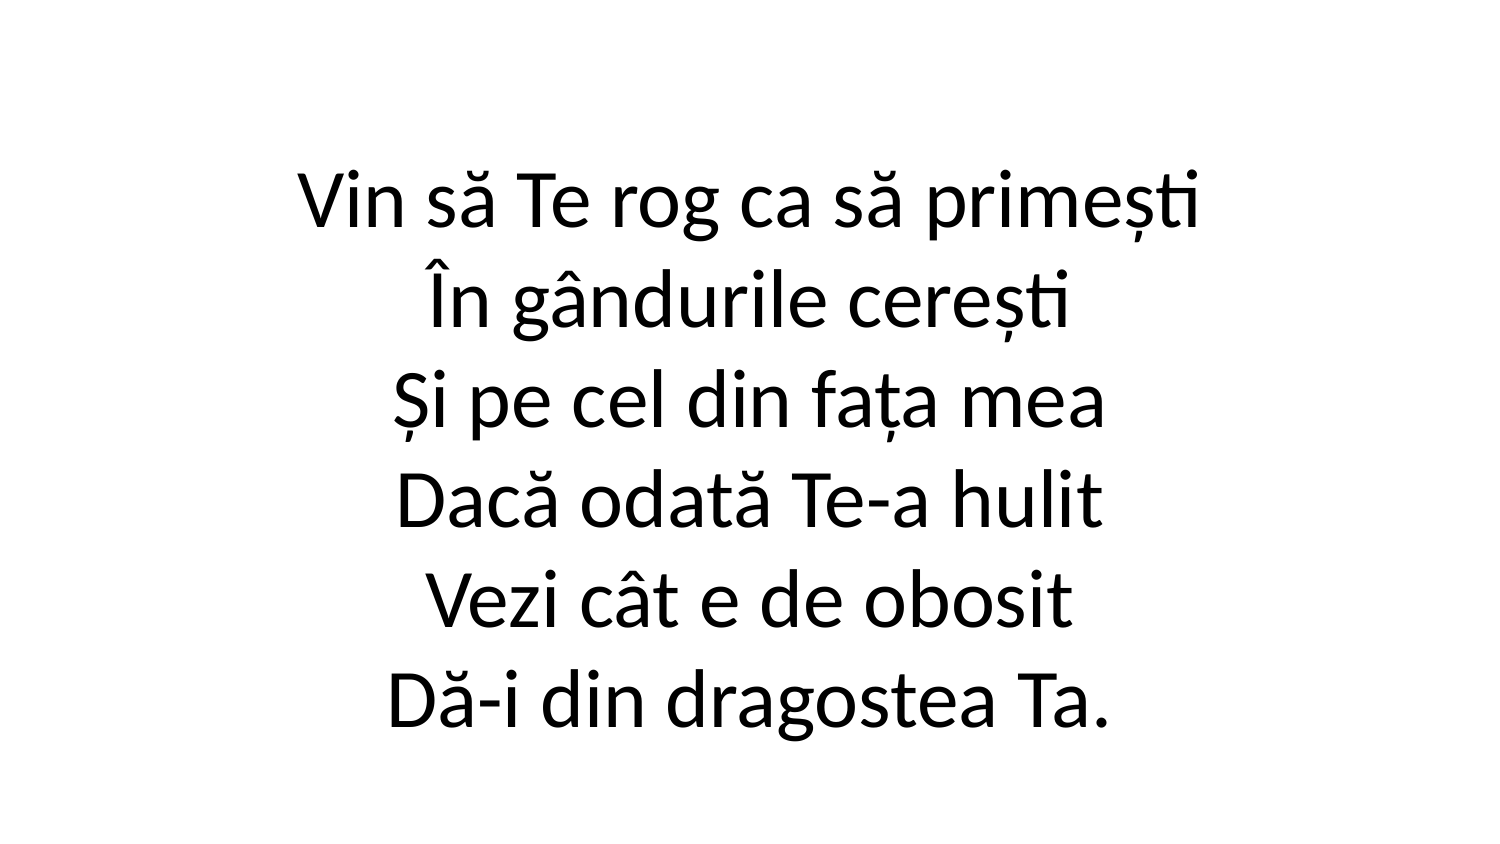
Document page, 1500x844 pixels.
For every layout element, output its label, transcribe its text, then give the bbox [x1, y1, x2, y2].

text_box Vin să Te rog ca să primești În gândurile cerești Și pe cel din fața mea Dacă odată Te-a hulit Vezi cât e de obosit Dă-i din dragostea Ta. [282, 92, 1218, 752]
